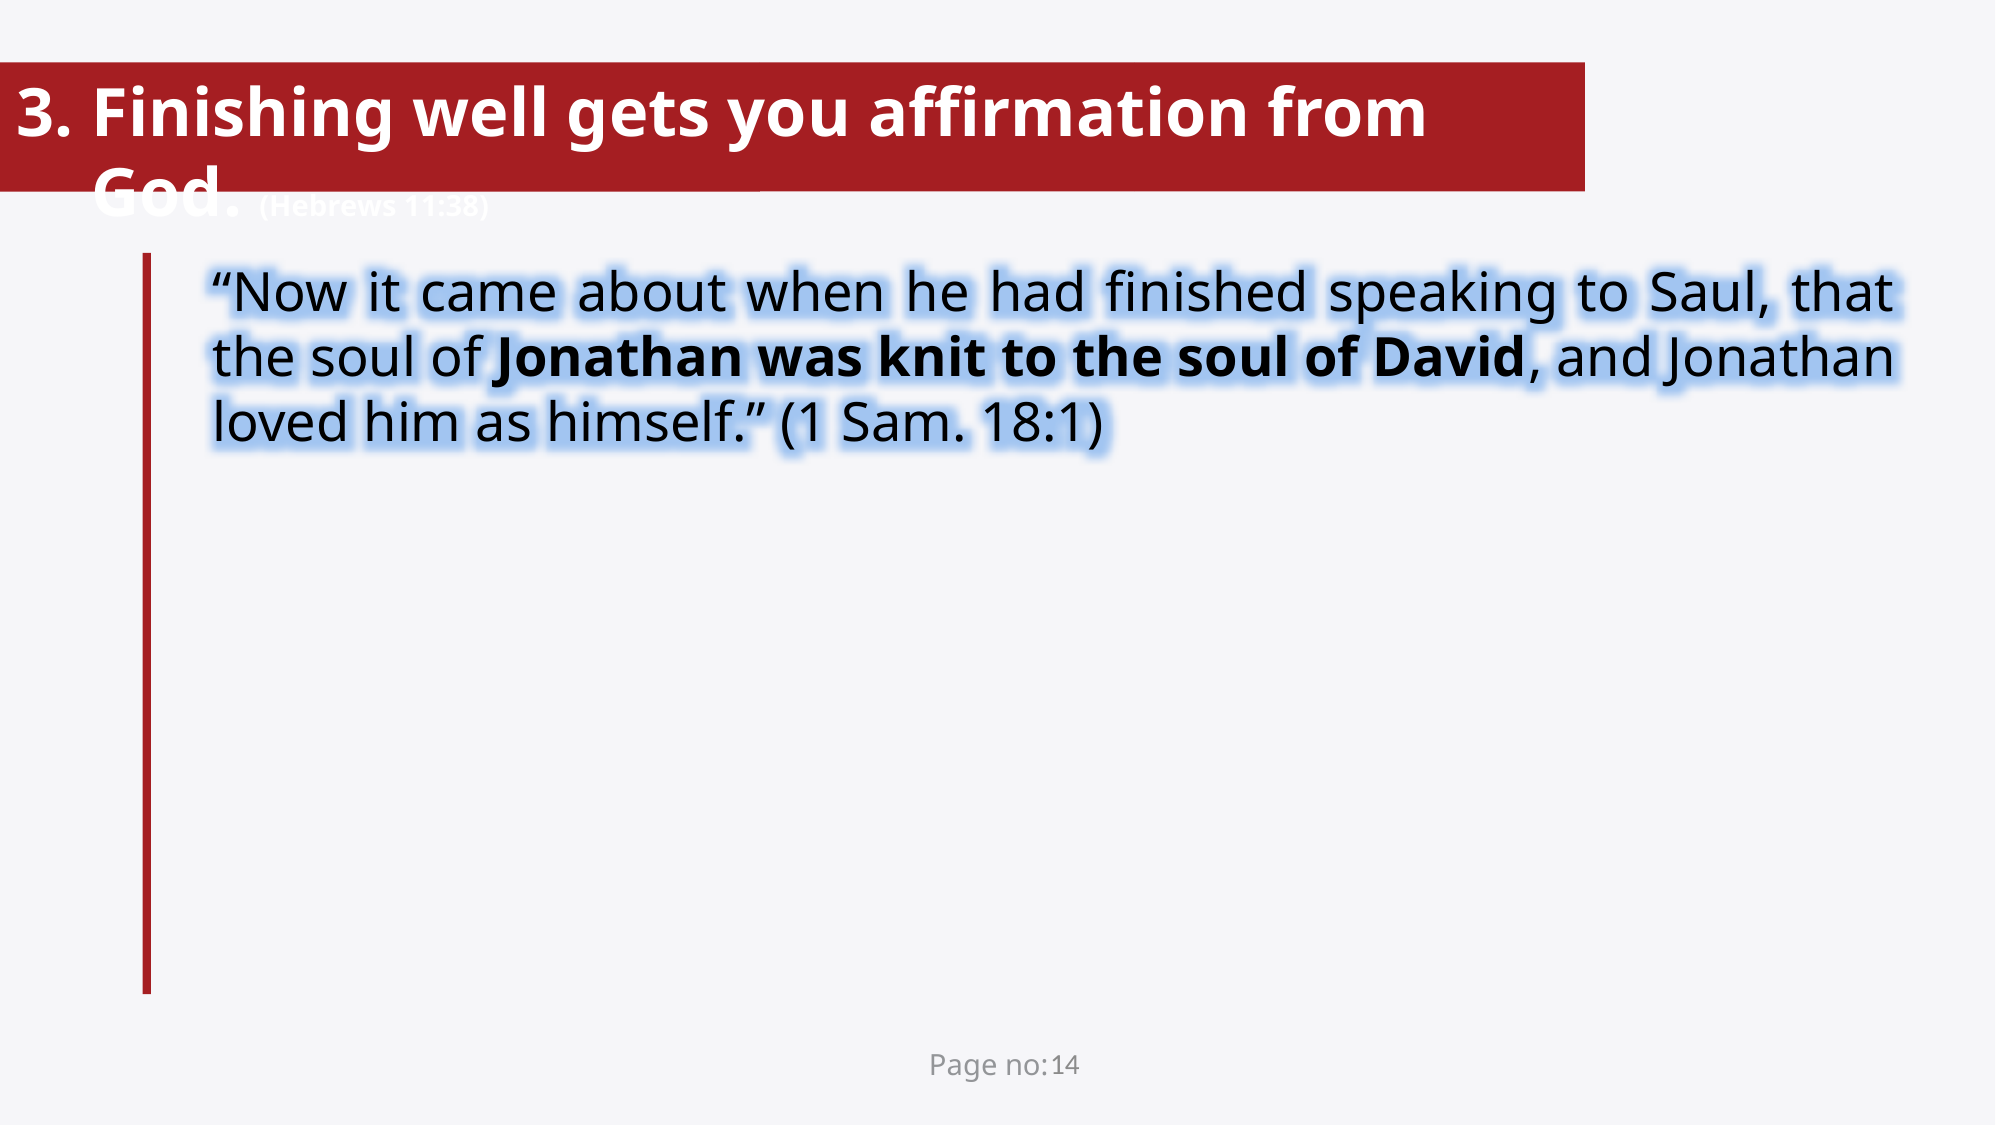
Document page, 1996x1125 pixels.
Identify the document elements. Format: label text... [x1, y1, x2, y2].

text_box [1, 62, 1586, 194]
text_box “Now it came about when he had finished speaking to Saul, that the soul of Jonathan was knit to the soul of David, and Jonathan loved him as himself.” (1 Sam. 18:1) [198, 249, 1911, 460]
